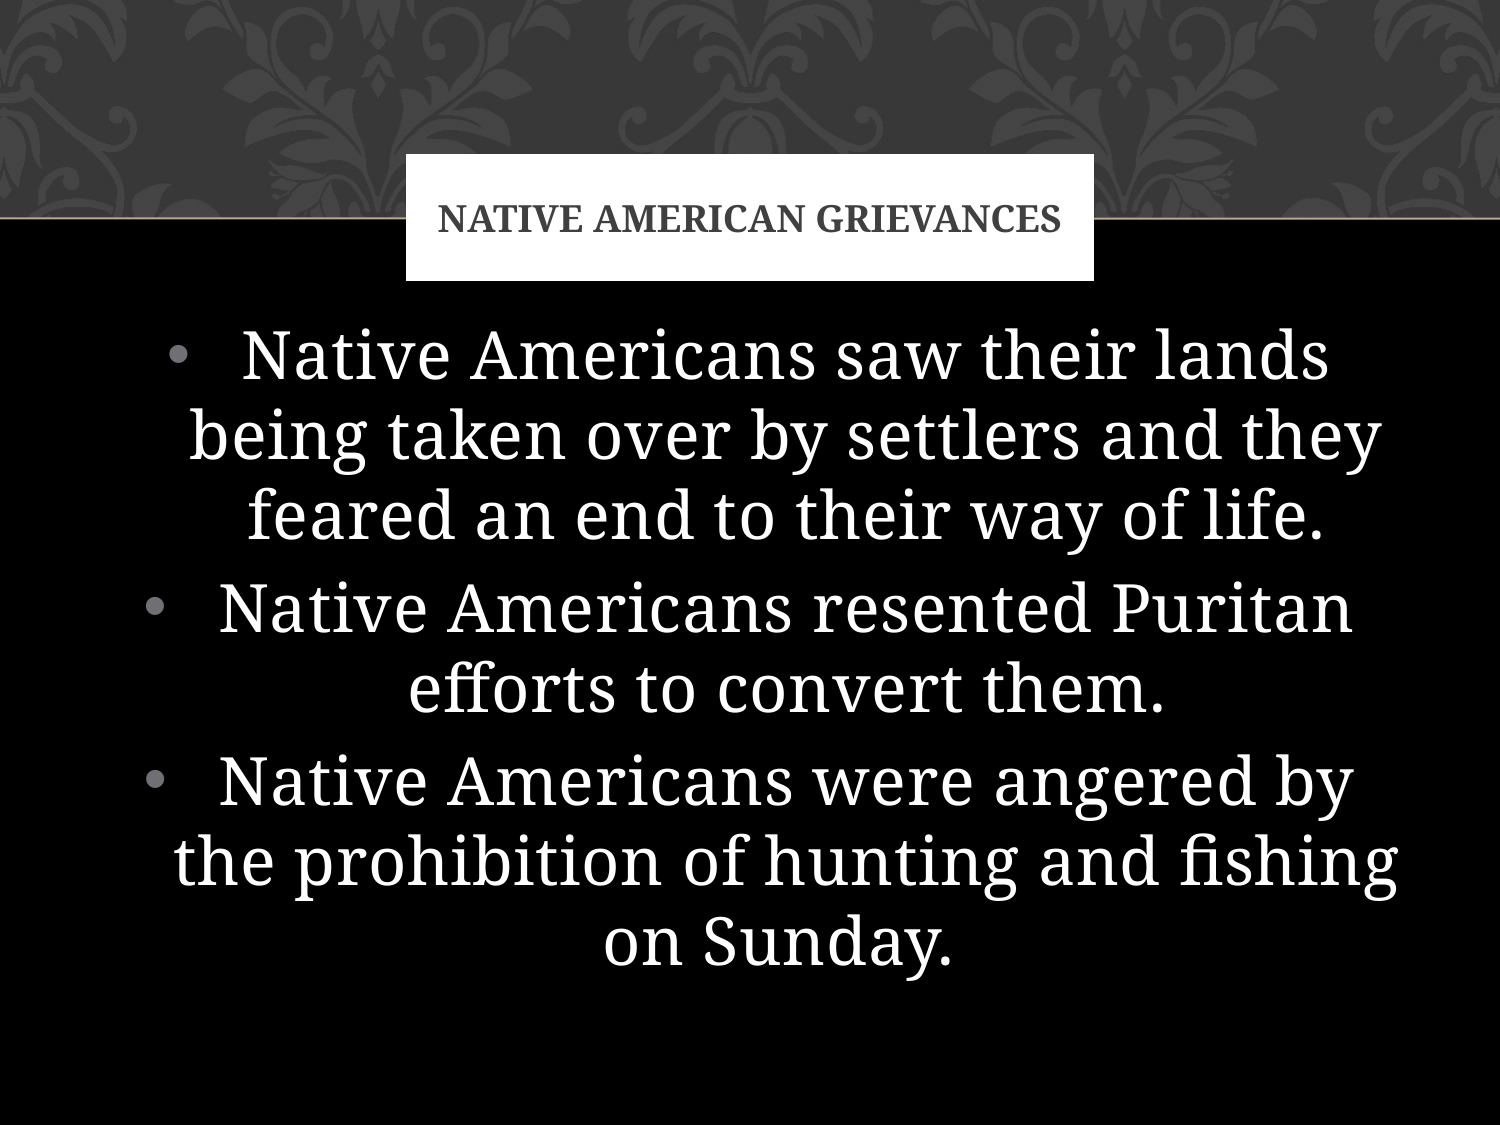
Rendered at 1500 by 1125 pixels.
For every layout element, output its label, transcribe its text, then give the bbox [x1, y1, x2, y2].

title Native American Grievances [406, 154, 1094, 281]
list Native Americans saw their lands being taken over by settlers and they feared an end to their way of life. Native Americans resented Puritan efforts to convert them. Native Americans were angered by the prohibition of hunting and fishing on Sunday. [75, 305, 1425, 1048]
